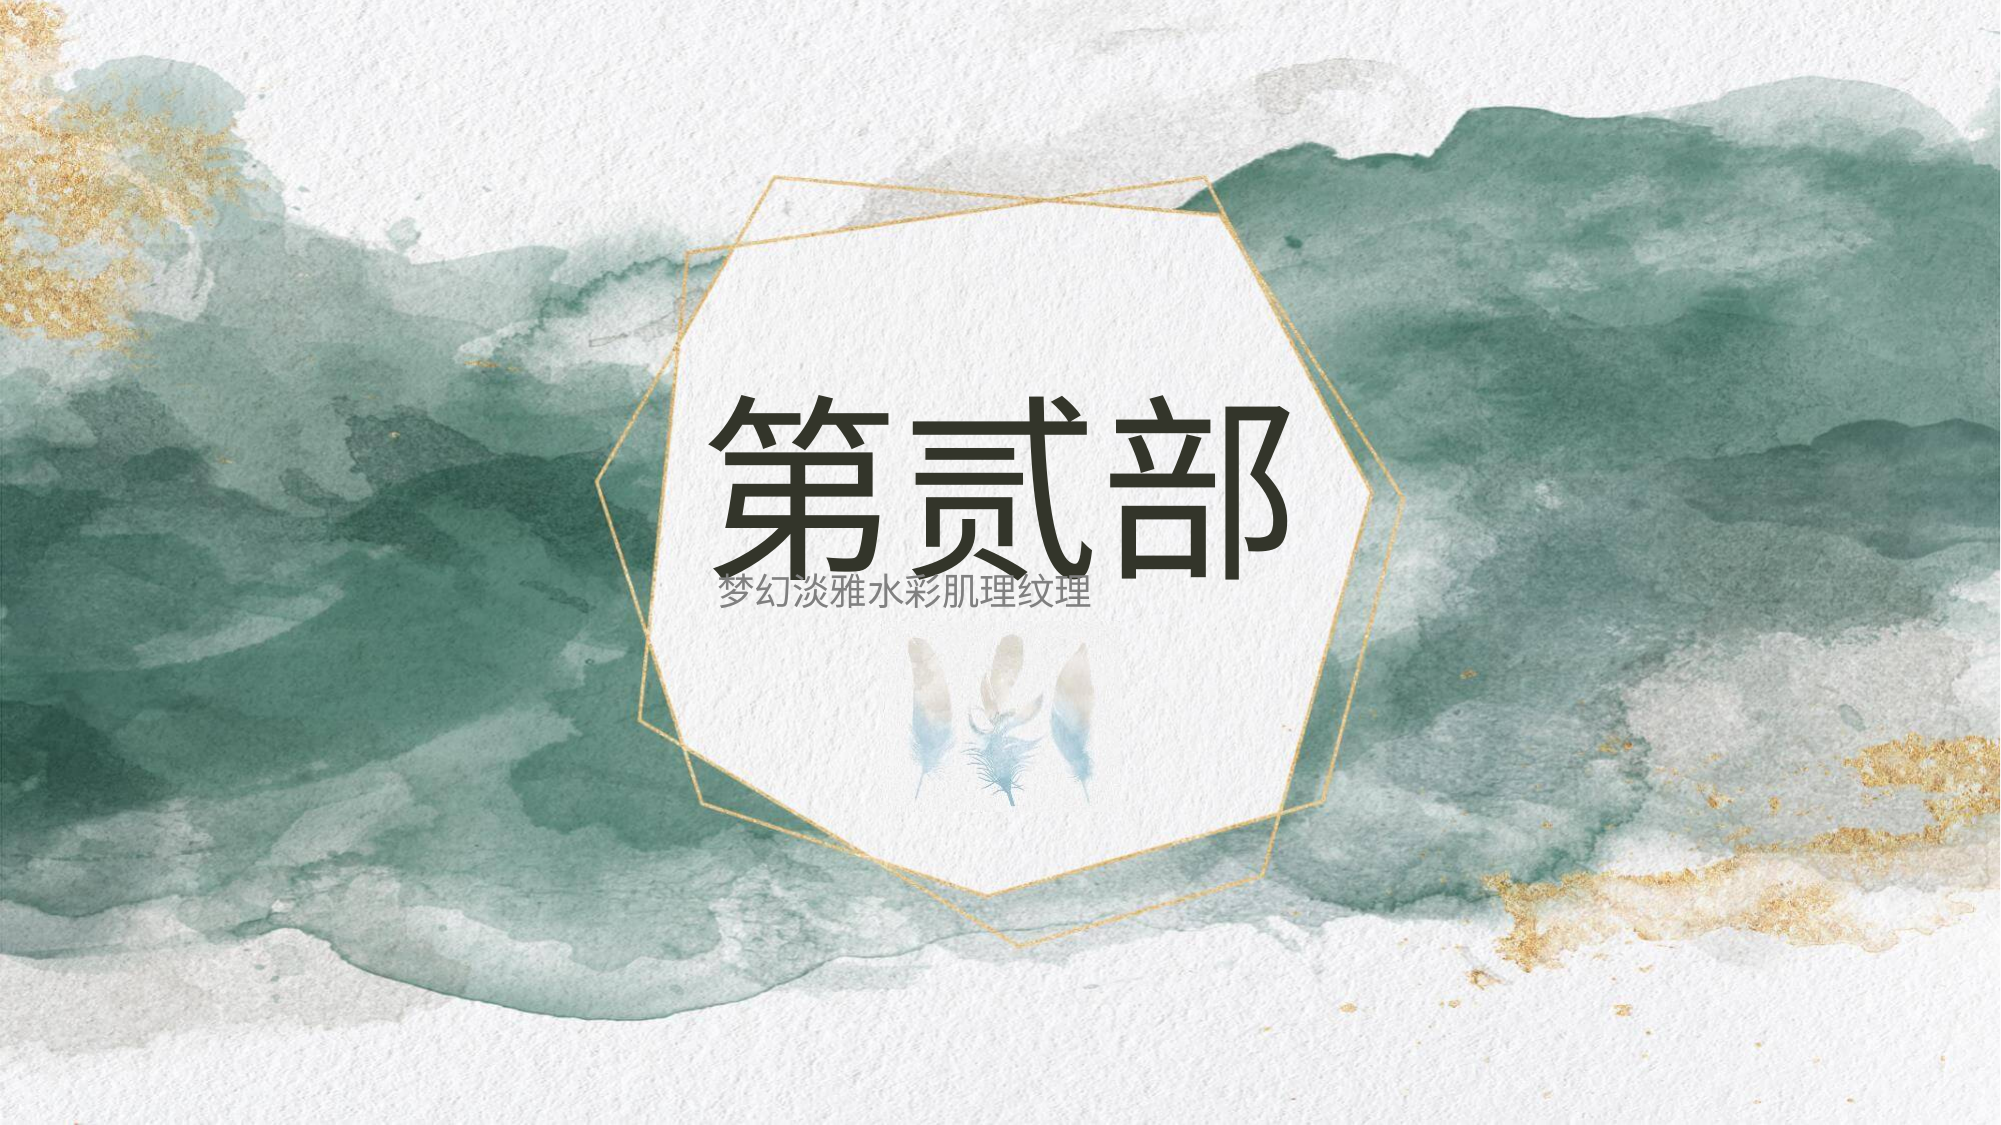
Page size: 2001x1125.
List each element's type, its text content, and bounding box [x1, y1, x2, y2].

picture [0, 0, 2001, 1125]
text_box 梦幻淡雅水彩肌理纹理 [702, 560, 1318, 621]
text_box 第贰部 [685, 357, 1315, 612]
